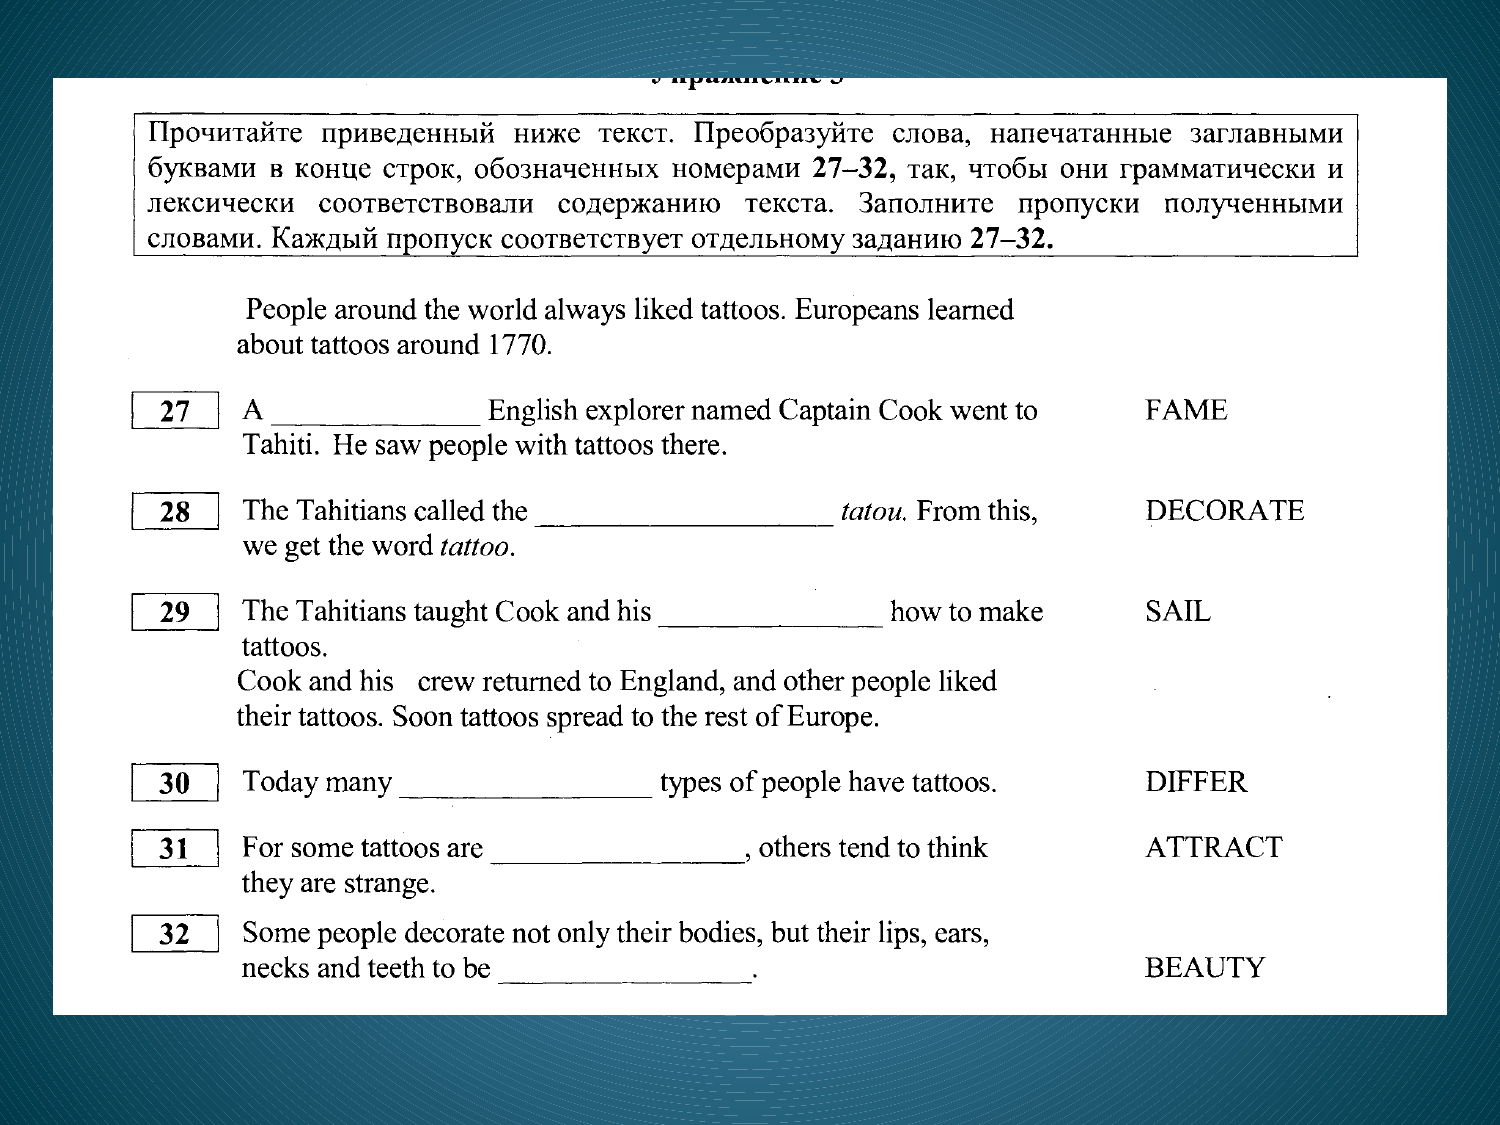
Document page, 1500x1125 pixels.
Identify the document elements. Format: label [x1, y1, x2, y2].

picture [52, 77, 1448, 1015]
